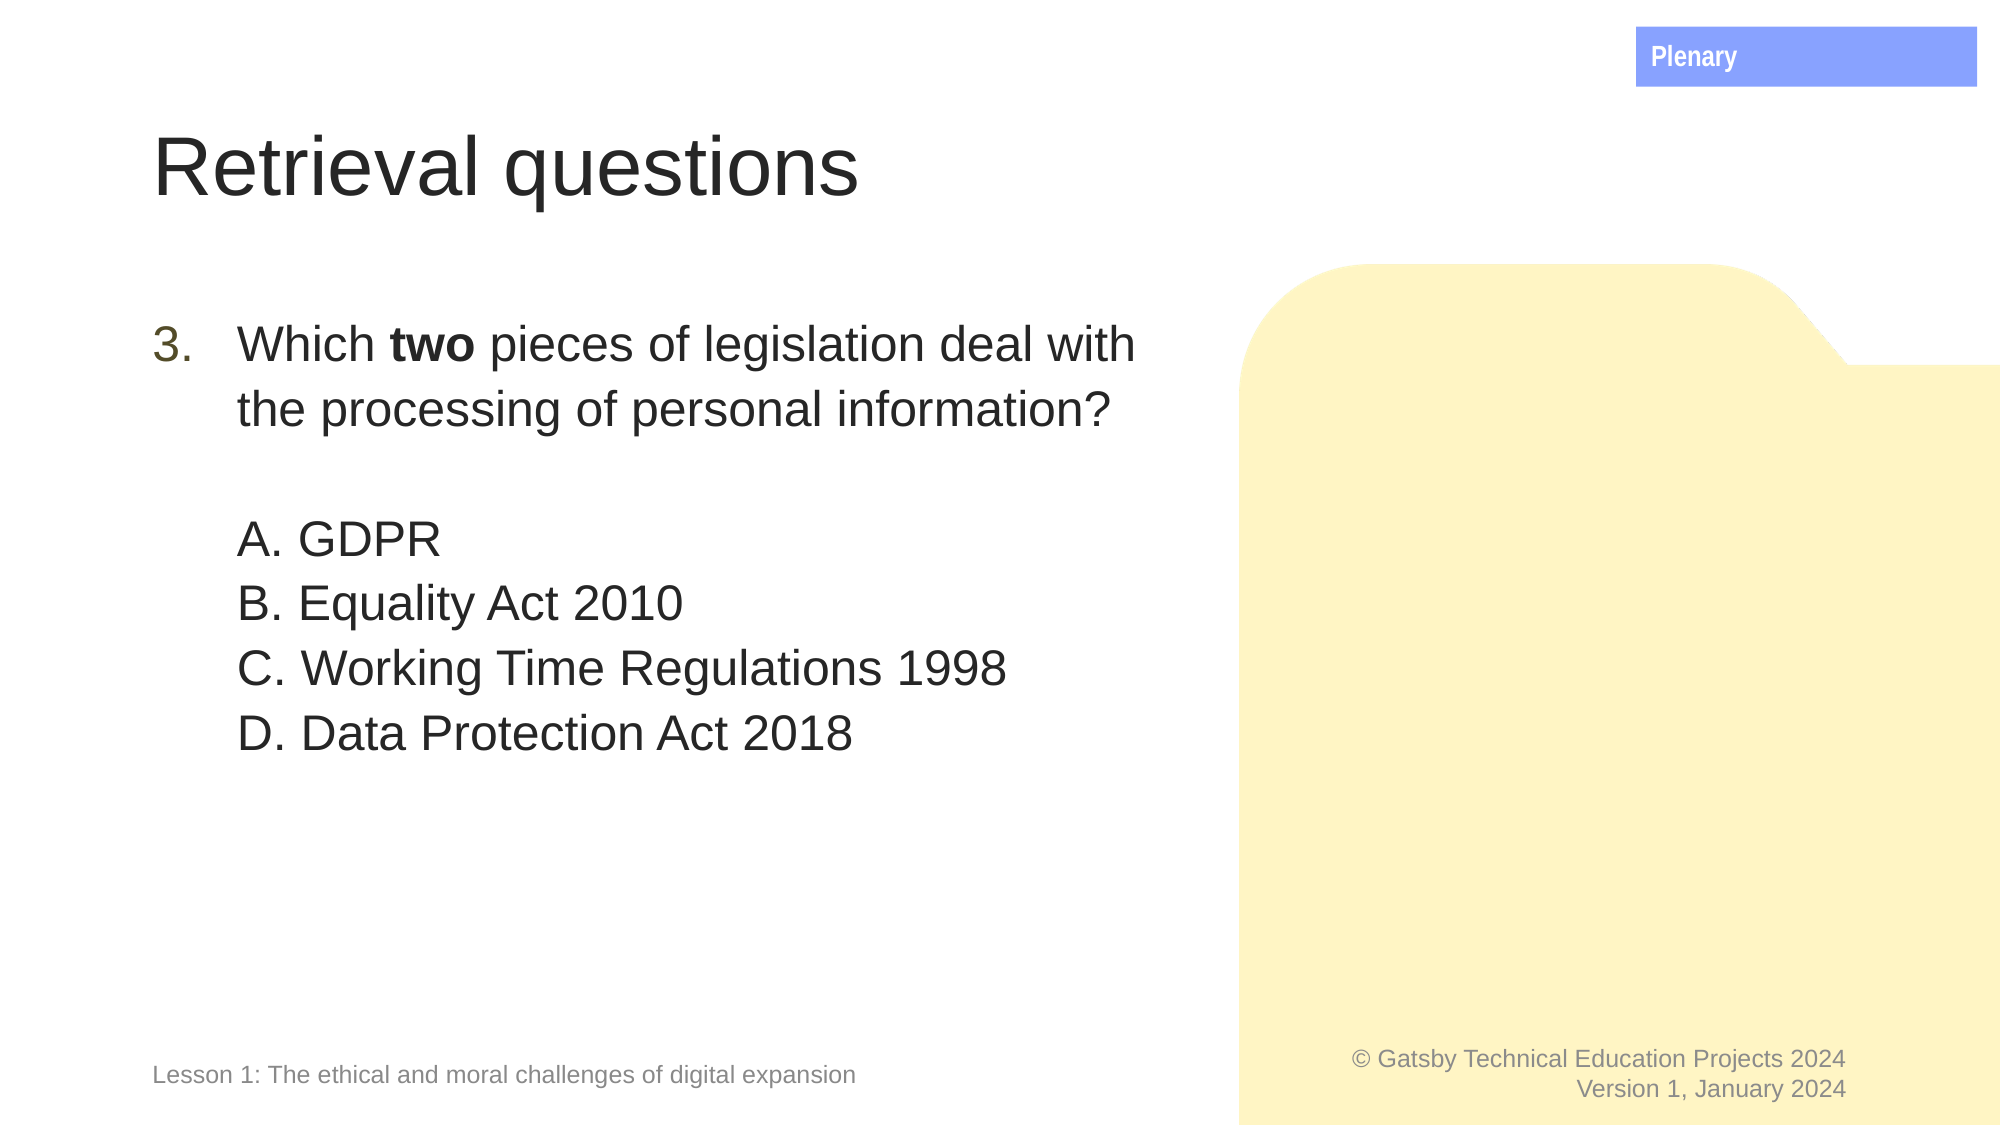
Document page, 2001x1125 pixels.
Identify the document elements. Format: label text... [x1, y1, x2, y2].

list Which two pieces of legislation deal with the processing of personal information? A. GDPR B. Equality Act 2010 C. Working Time Regulations 1998 D. Data Protection Act 2018 [137, 299, 1188, 1014]
picture [1239, 264, 2000, 1125]
list Lesson 1: The ethical and moral challenges of digital expansion [137, 1042, 906, 1103]
list Plenary [1636, 26, 1978, 87]
title Retrieval questions [137, 59, 1863, 278]
